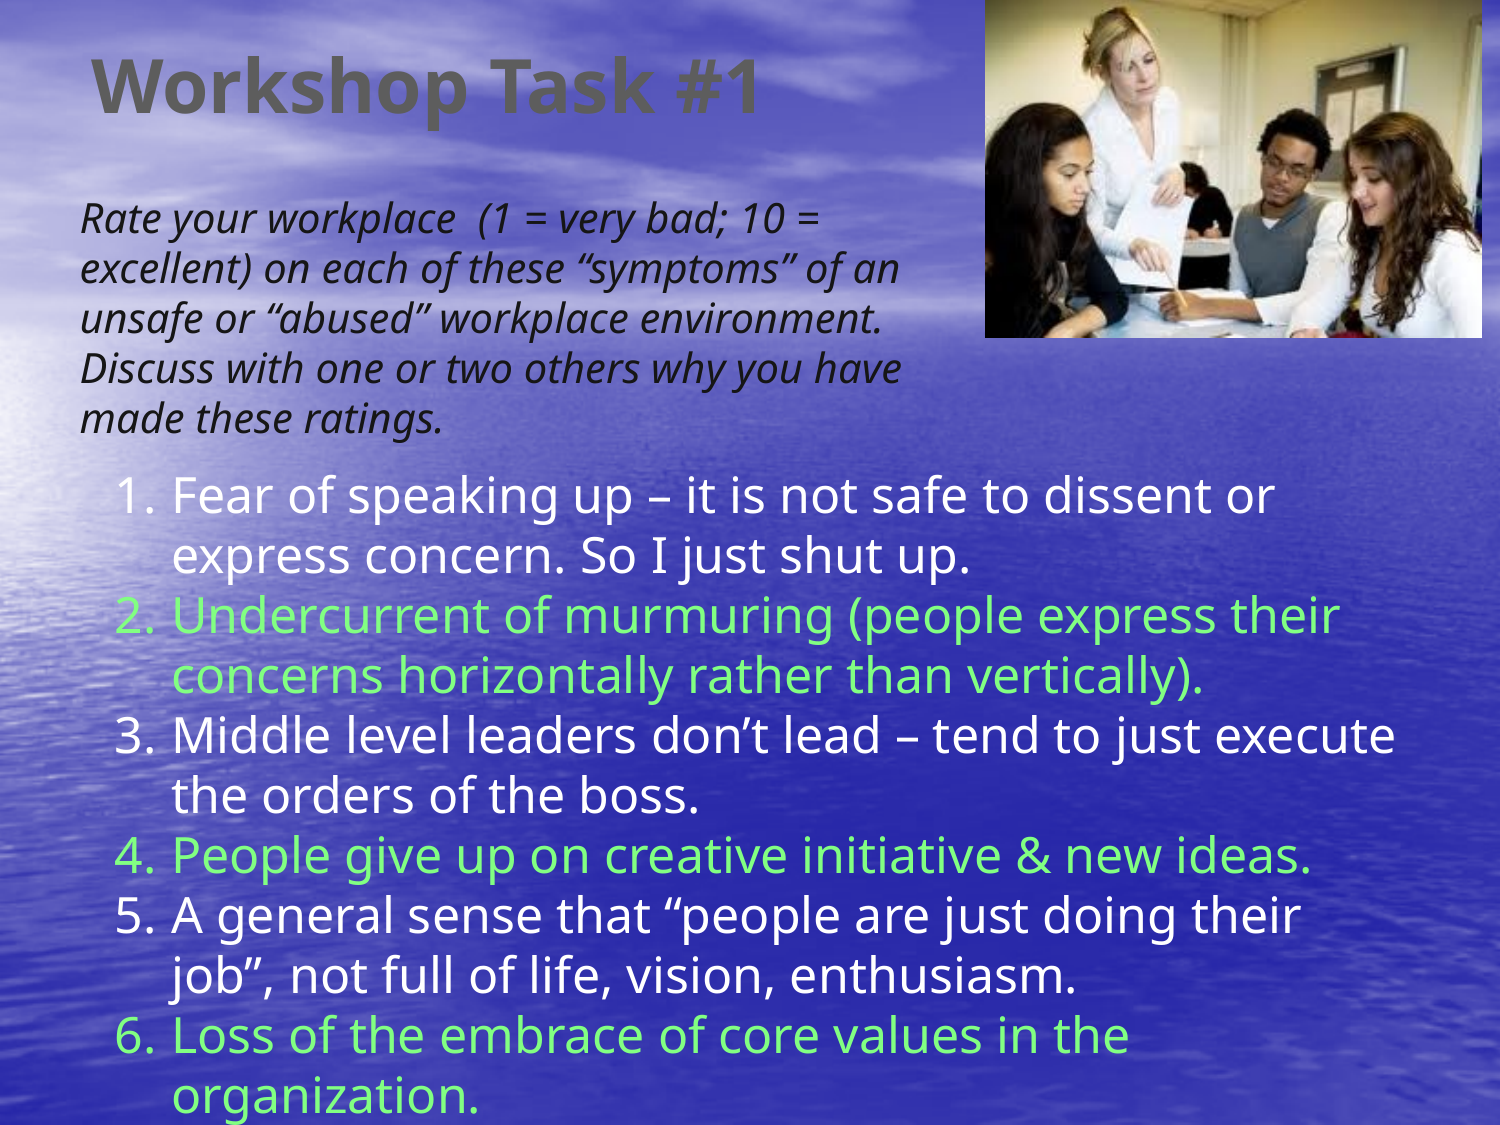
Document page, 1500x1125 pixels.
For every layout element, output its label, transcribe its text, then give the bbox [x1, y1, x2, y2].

text_box Rate your workplace (1 = very bad; 10 = excellent) on each of these “symptoms” of an unsafe or “abused” workplace environment. Discuss with one or two others why you have made these ratings. [64, 184, 963, 500]
text_box Workshop Task #1 [76, 30, 979, 136]
text_box Fear of speaking up – it is not safe to dissent or express concern. So I just shut up. Undercurrent of murmuring (people express their concerns horizontally rather than vertically). Middle level leaders don’t lead – tend to just execute the orders of the boss. People give up on creative initiative & new ideas. A general sense that “people are just doing their job”, not full of life, vision, enthusiasm. Loss of the embrace of core values in the organization. [100, 456, 1436, 1125]
picture [984, 0, 1483, 339]
